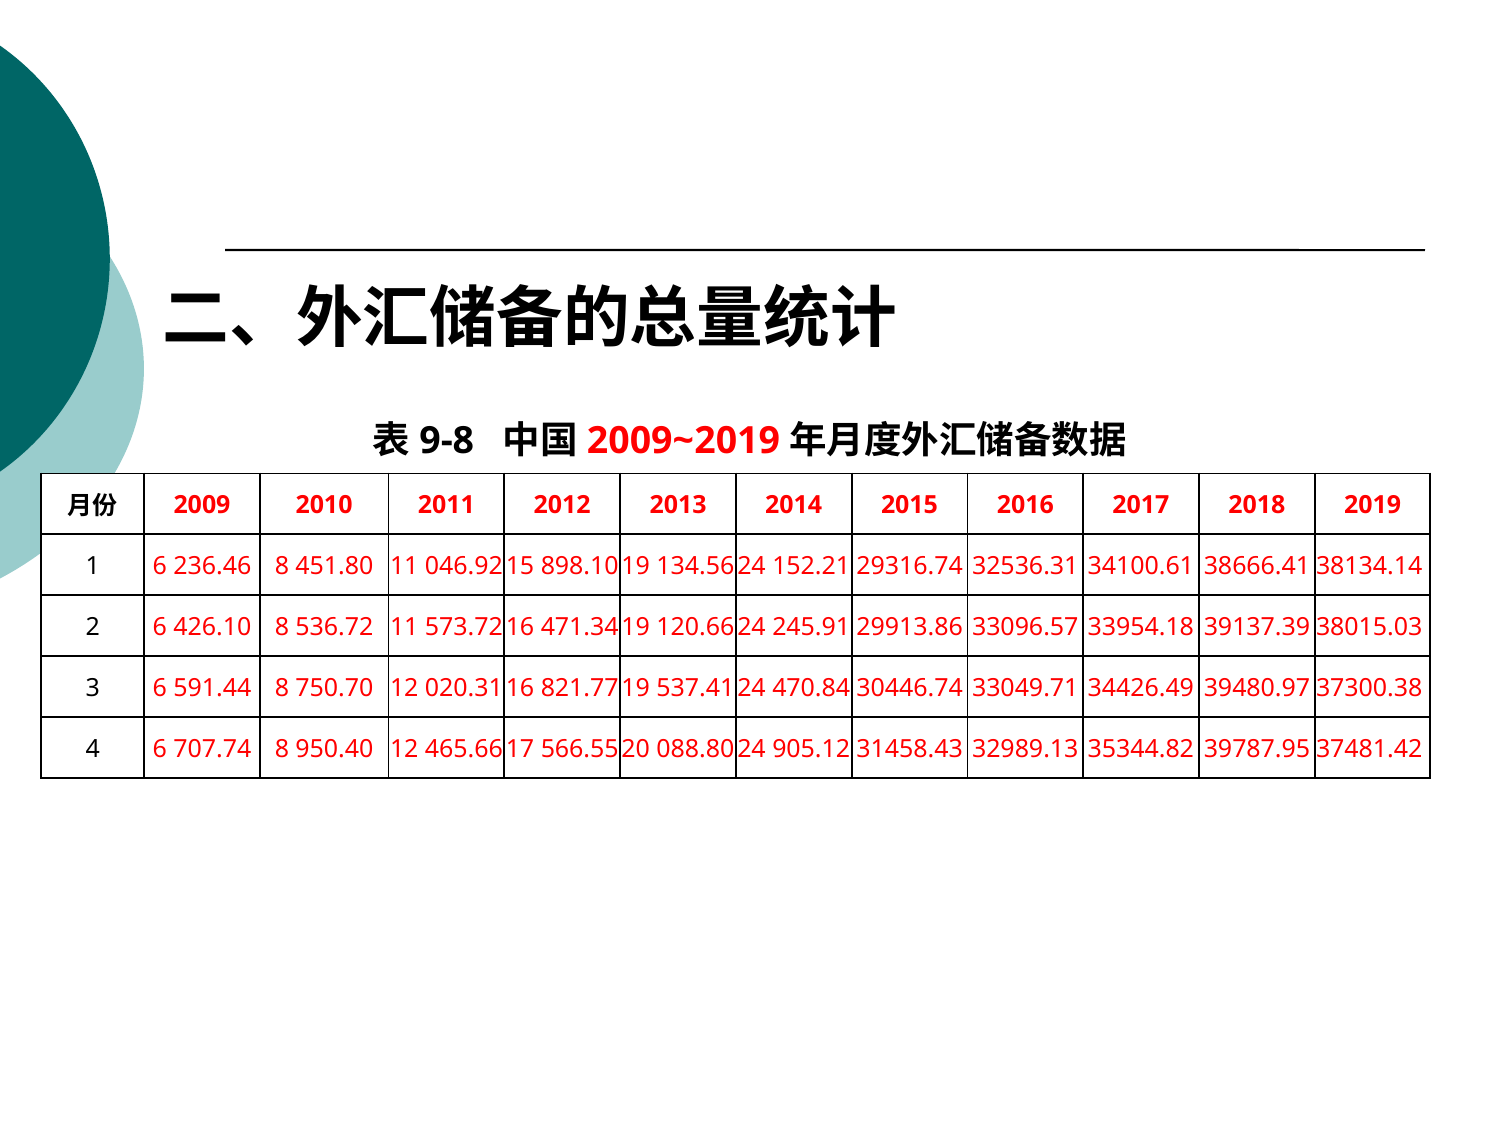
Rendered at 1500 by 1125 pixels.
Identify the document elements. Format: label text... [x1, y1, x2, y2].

table_cell 19 134.56 [621, 535, 735, 594]
table_cell 24 470.84 [737, 657, 851, 716]
table_cell 8 750.70 [261, 657, 388, 716]
table_cell 1 [42, 535, 143, 594]
table_cell 24 152.21 [737, 535, 851, 594]
list 二、外汇储备的总量统计 [147, 266, 1449, 516]
table_header 2014 [737, 474, 851, 533]
table_cell 39137.39 [1200, 596, 1314, 655]
table_header 2015 [853, 474, 967, 533]
table_cell 16 821.77 [505, 657, 619, 716]
table_cell 32536.31 [968, 535, 1082, 594]
table_cell 24 905.12 [737, 718, 851, 777]
table_cell 15 898.10 [505, 535, 619, 594]
table_cell 29913.86 [853, 596, 967, 655]
table_cell 39787.95 [1200, 718, 1314, 777]
table_cell 12 020.31 [389, 657, 503, 716]
table_header 2010 [261, 474, 388, 533]
table_cell 8 950.40 [261, 718, 388, 777]
table_header 2019 [1316, 474, 1429, 533]
table_cell 29316.74 [853, 535, 967, 594]
table_cell 37481.42 [1316, 718, 1429, 777]
table_cell 8 451.80 [261, 535, 388, 594]
table_header 2012 [505, 474, 619, 533]
table_cell 19 537.41 [621, 657, 735, 716]
table_header 2018 [1200, 474, 1314, 533]
table_cell 4 [42, 718, 143, 777]
table_cell 11 573.72 [389, 596, 503, 655]
table_header 2013 [621, 474, 735, 533]
table_cell 35344.82 [1084, 718, 1198, 777]
table_cell 30446.74 [853, 657, 967, 716]
table_header 2016 [968, 474, 1082, 533]
table_cell 34426.49 [1084, 657, 1198, 716]
table_cell 39480.97 [1200, 657, 1314, 716]
table_cell 6 236.46 [145, 535, 259, 594]
table_cell 8 536.72 [261, 596, 388, 655]
table_header 月份 [42, 474, 143, 533]
table_cell 3 [42, 657, 143, 716]
table_header 2011 [389, 474, 503, 533]
table_cell 38666.41 [1200, 535, 1314, 594]
table_cell 16 471.34 [505, 596, 619, 655]
table_cell 34100.61 [1084, 535, 1198, 594]
table_cell 33954.18 [1084, 596, 1198, 655]
table_cell 17 566.55 [505, 718, 619, 777]
table_cell 33049.71 [968, 657, 1082, 716]
table_cell 19 120.66 [621, 596, 735, 655]
table_cell 38015.03 [1316, 596, 1429, 655]
table_cell 20 088.80 [621, 718, 735, 777]
table_header 2017 [1084, 474, 1198, 533]
table_cell 37300.38 [1316, 657, 1429, 716]
table_cell 38134.14 [1316, 535, 1429, 594]
table_cell 32989.13 [968, 718, 1082, 777]
table_cell 24 245.91 [737, 596, 851, 655]
table_cell 33096.57 [968, 596, 1082, 655]
table_cell 6 426.10 [145, 596, 259, 655]
table_cell 11 046.92 [389, 535, 503, 594]
text_box 表9-8 中国2009~2019年月度外汇储备数据 [265, 408, 1235, 469]
table_cell 2 [42, 596, 143, 655]
table_header 2009 [145, 474, 259, 533]
table_cell 6 707.74 [145, 718, 259, 777]
table_cell 12 465.66 [389, 718, 503, 777]
table_cell 6 591.44 [145, 657, 259, 716]
table_cell 31458.43 [853, 718, 967, 777]
